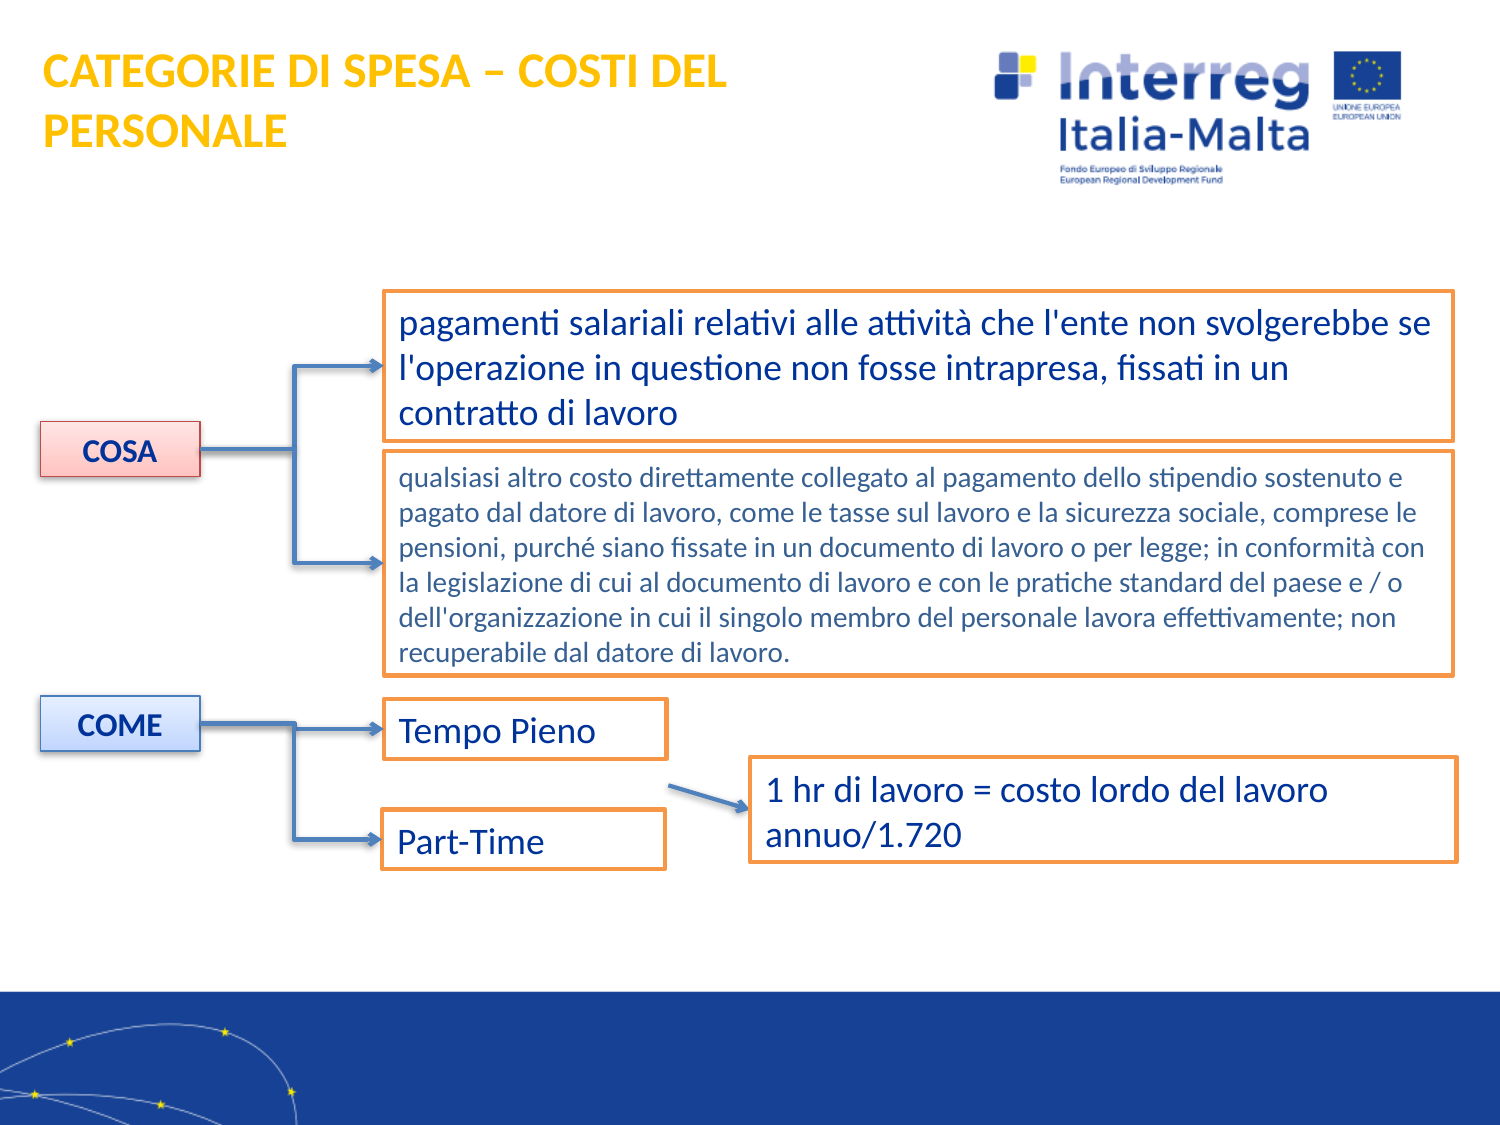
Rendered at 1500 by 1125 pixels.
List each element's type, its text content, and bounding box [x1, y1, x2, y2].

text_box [668, 785, 751, 811]
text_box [199, 366, 385, 449]
text_box pagamenti salariali relativi alle attività che l'ente non svolgerebbe se l'operazione in questione non fosse intrapresa, fissati in un contratto di lavoro [382, 289, 1455, 443]
text_box CATEGORIE DI SPESA – COSTI DEL PERSONALE [17, 30, 951, 165]
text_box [199, 449, 385, 565]
text_box COME [40, 695, 201, 752]
text_box COSA [40, 421, 194, 477]
text_box qualsiasi altro costo direttamente collegato al pagamento dello stipendio sostenuto e pagato dal datore di lavoro, come le tasse sul lavoro e la sicurezza sociale, comprese le pensioni, purché siano fissate in un documento di lavoro o per legge; in conformità con la legislazione di cui al documento di lavoro e con le pratiche standard del paese e / o dell'organizzazione in cui il singolo membro del personale lavora effettivamente; non recuperabile dal datore di lavoro. [382, 449, 1455, 678]
text_box Part-Time [380, 807, 667, 871]
text_box 1 hr di lavoro = costo lordo del lavoro annuo/1.720 [748, 755, 1459, 864]
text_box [199, 724, 383, 841]
text_box Tempo Pieno [382, 697, 669, 761]
